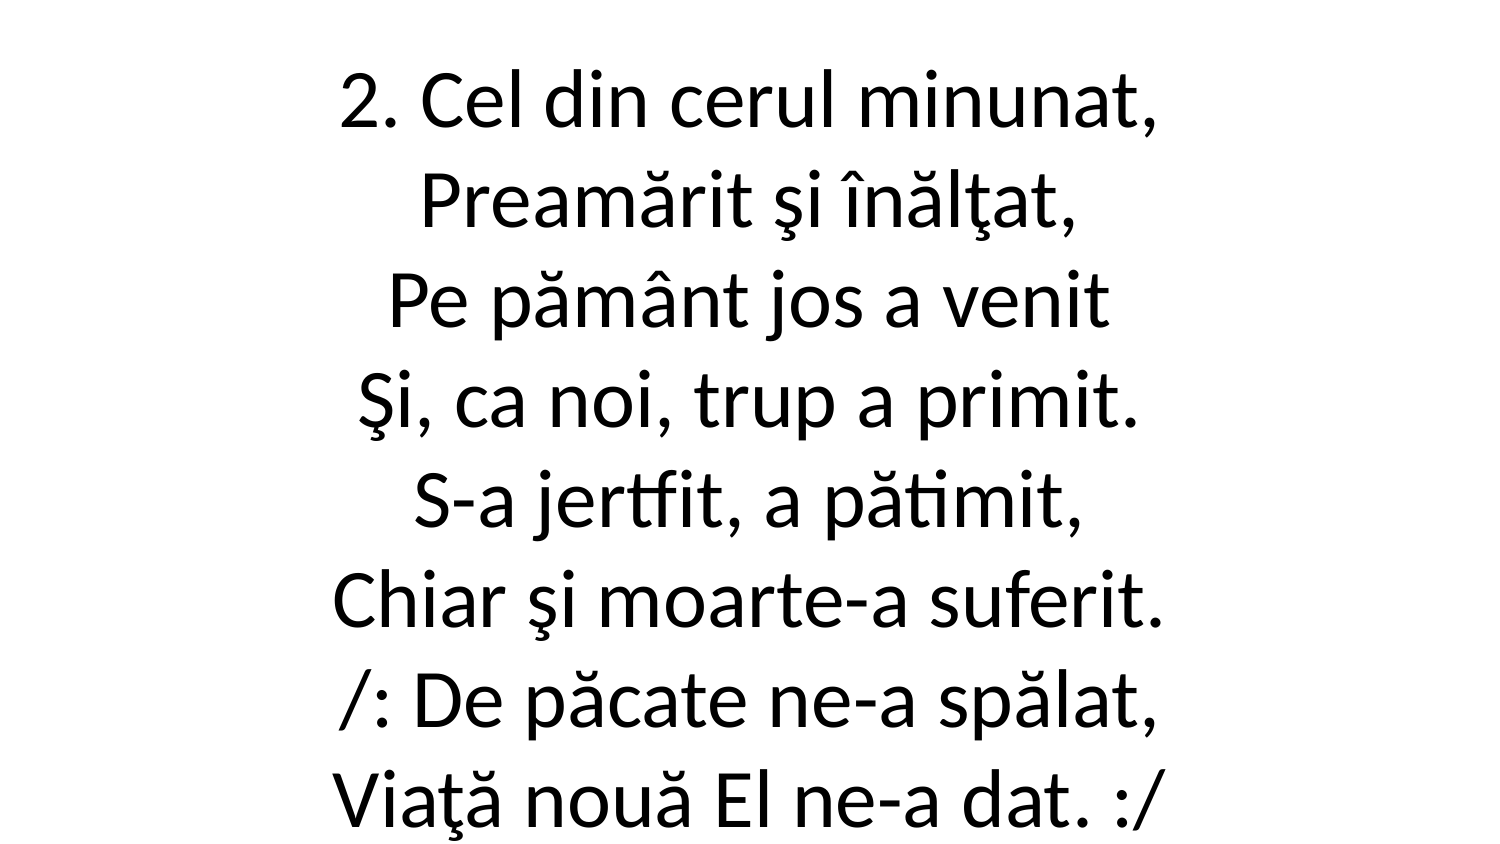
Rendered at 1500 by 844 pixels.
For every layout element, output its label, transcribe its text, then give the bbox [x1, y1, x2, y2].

text_box 2. Cel din cerul minunat, Preamărit şi înălţat, Pe pământ jos a venit Şi, ca noi, trup a primit. S-a jertfit, a pătimit, Chiar şi moarte-a suferit. /: De păcate ne-a spălat, Viaţă nouă El ne-a dat. :/ [317, 0, 1183, 844]
